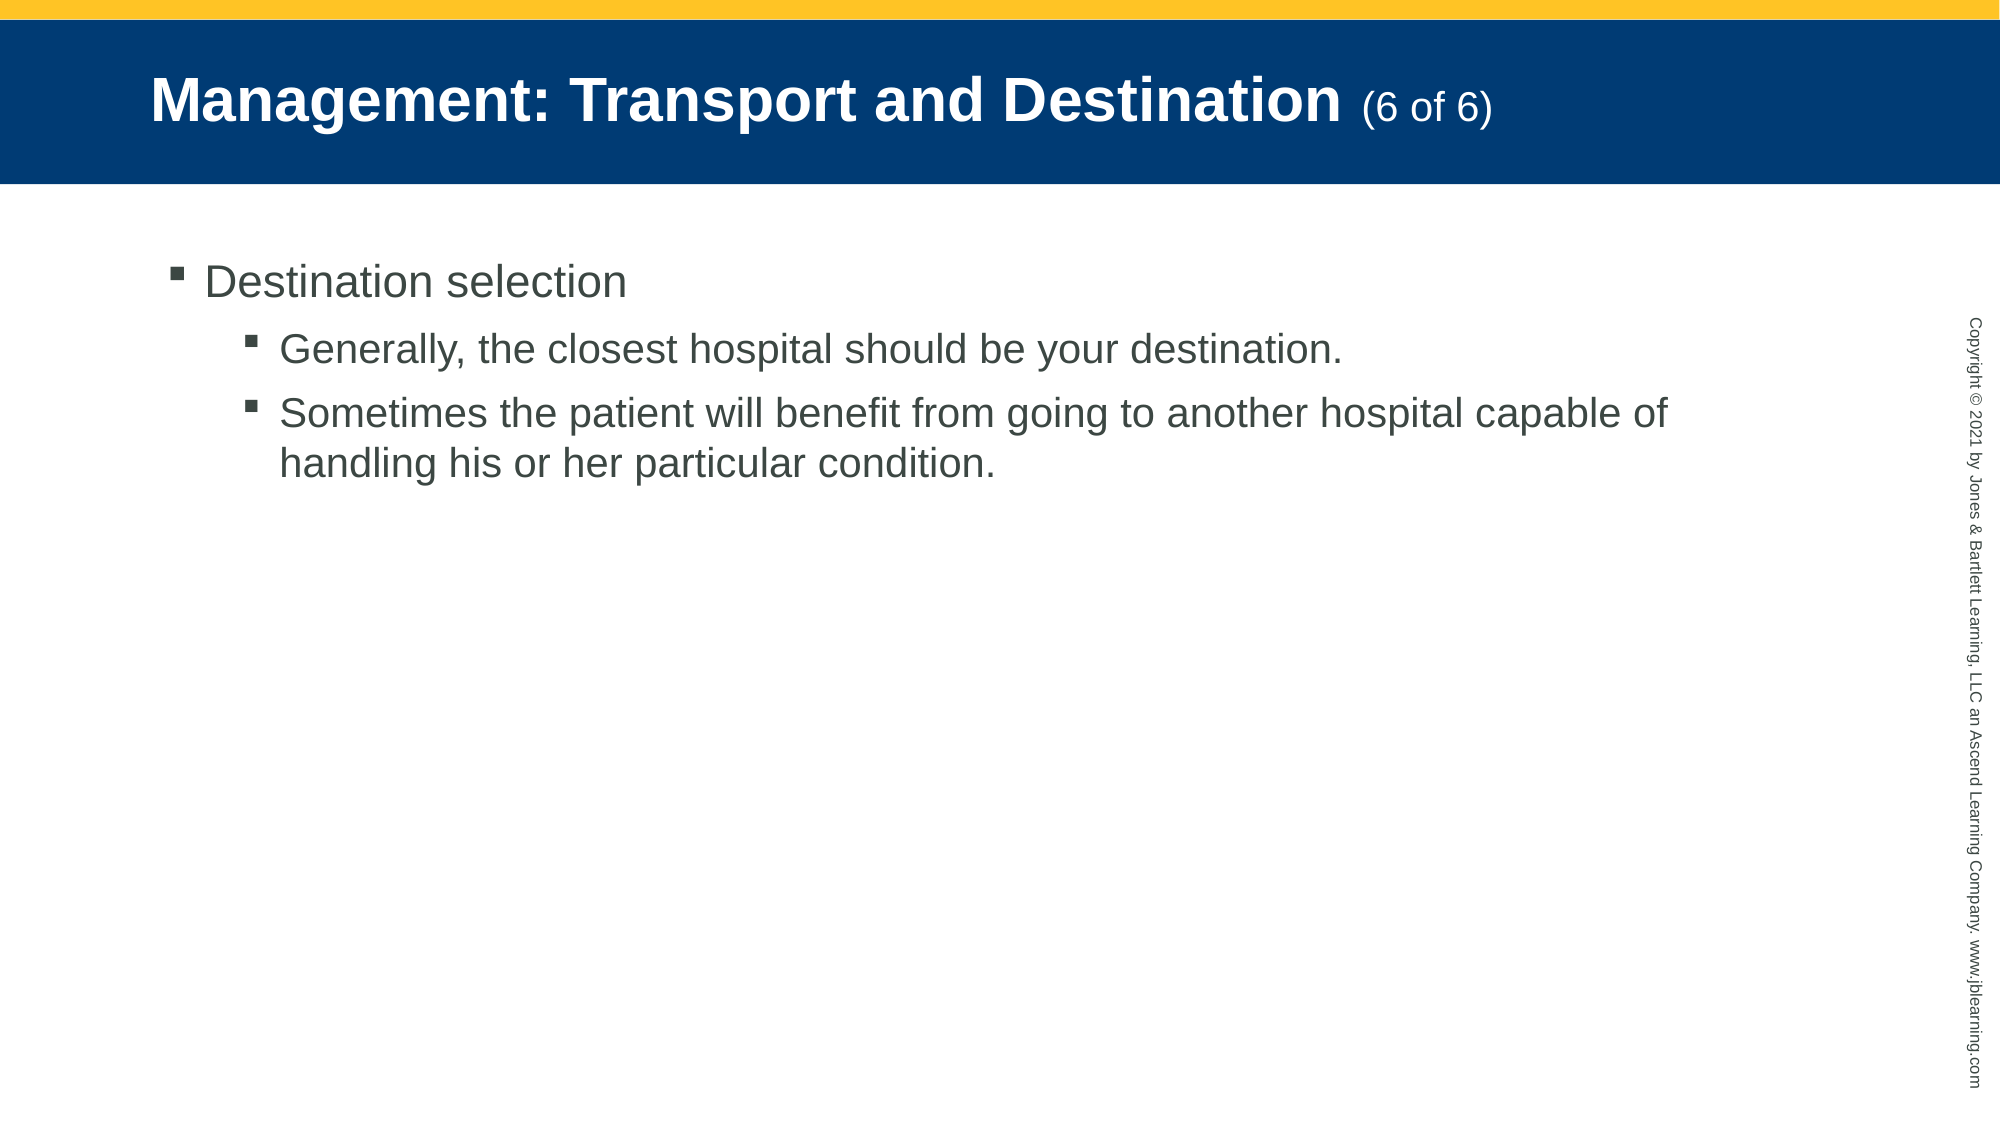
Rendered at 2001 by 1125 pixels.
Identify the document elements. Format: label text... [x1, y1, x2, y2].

list Destination selection Generally, the closest hospital should be your destination. Sometimes the patient will benefit from going to another hospital capable of handling his or her particular condition. [151, 244, 1840, 1016]
title Management: Transport and Destination (6 of 6) [0, 19, 2000, 185]
